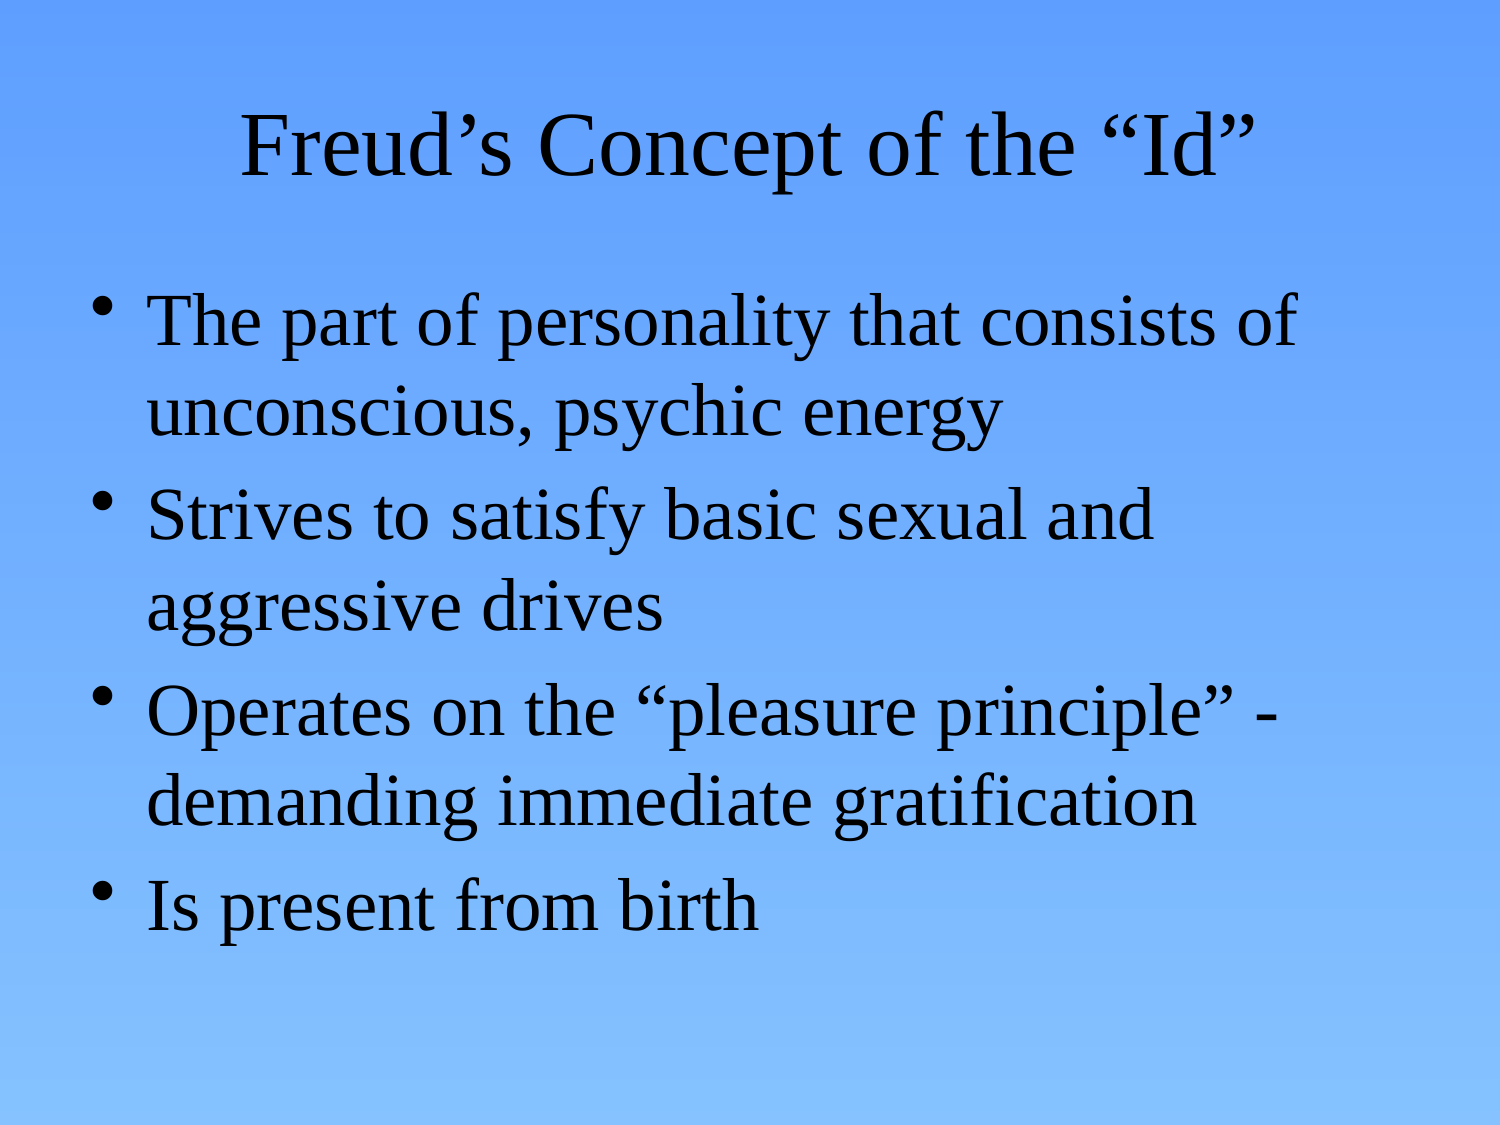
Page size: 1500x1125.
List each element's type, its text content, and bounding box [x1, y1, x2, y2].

title Freud’s Concept of the “Id” [74, 44, 1426, 233]
list The part of personality that consists of unconscious, psychic energy Strives to satisfy basic sexual and aggressive drives Operates on the “pleasure principle” - demanding immediate gratification Is present from birth [74, 262, 1388, 1006]
